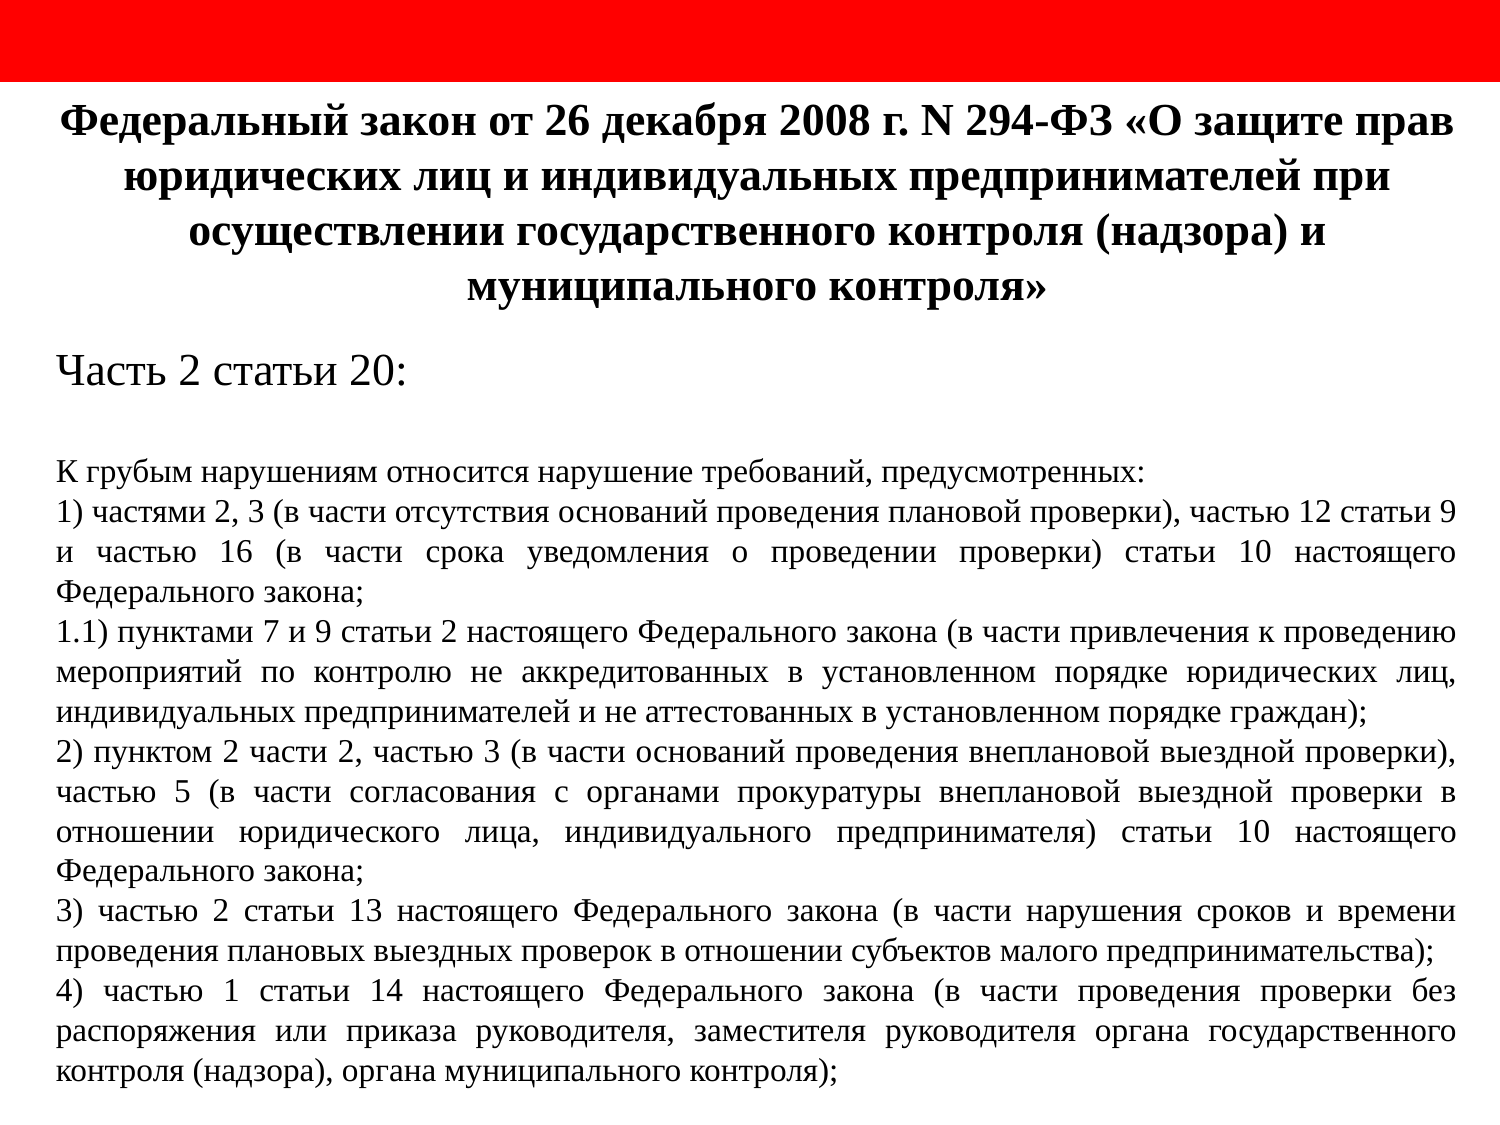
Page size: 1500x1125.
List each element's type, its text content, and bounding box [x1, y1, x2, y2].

text_box [0, 0, 1500, 84]
text_box Часть 2 статьи 20: К грубым нарушениям относится нарушение требований, предусмотренных: 1) частями 2, 3 (в части отсутствия оснований проведения плановой проверки), частью 12 статьи 9 и частью 16 (в части срока уведомления о проведении проверки) статьи 10 настоящего Федерального закона; 1.1) пунктами 7 и 9 статьи 2 настоящего Федерального закона (в части привлечения к проведению мероприятий по контролю не аккредитованных в установленном порядке юридических лиц, индивидуальных предпринимателей и не аттестованных в установленном порядке граждан); 2) пунктом 2 части 2, частью 3 (в части оснований проведения внеплановой выездной проверки), частью 5 (в части согласования с органами прокуратуры внеплановой выездной проверки в отношении юридического лица, индивидуального предпринимателя) статьи 10 настоящего Федерального закона; 3) частью 2 статьи 13 настоящего Федерального закона (в части нарушения сроков и времени проведения плановых выездных проверок в отношении субъектов малого предпринимательства); 4) частью 1 статьи 14 настоящего Федерального закона (в части проведения проверки без распоряжения или приказа руководителя, заместителя руководителя органа государственного контроля (надзора), органа муниципального контроля); [41, 332, 1474, 1096]
text_box Федеральный закон от 26 декабря 2008 г. N 294-ФЗ «О защите прав юридических лиц и индивидуальных предпринимателей при осуществлении государственного контроля (надзора) и муниципального контроля» [41, 84, 1474, 208]
